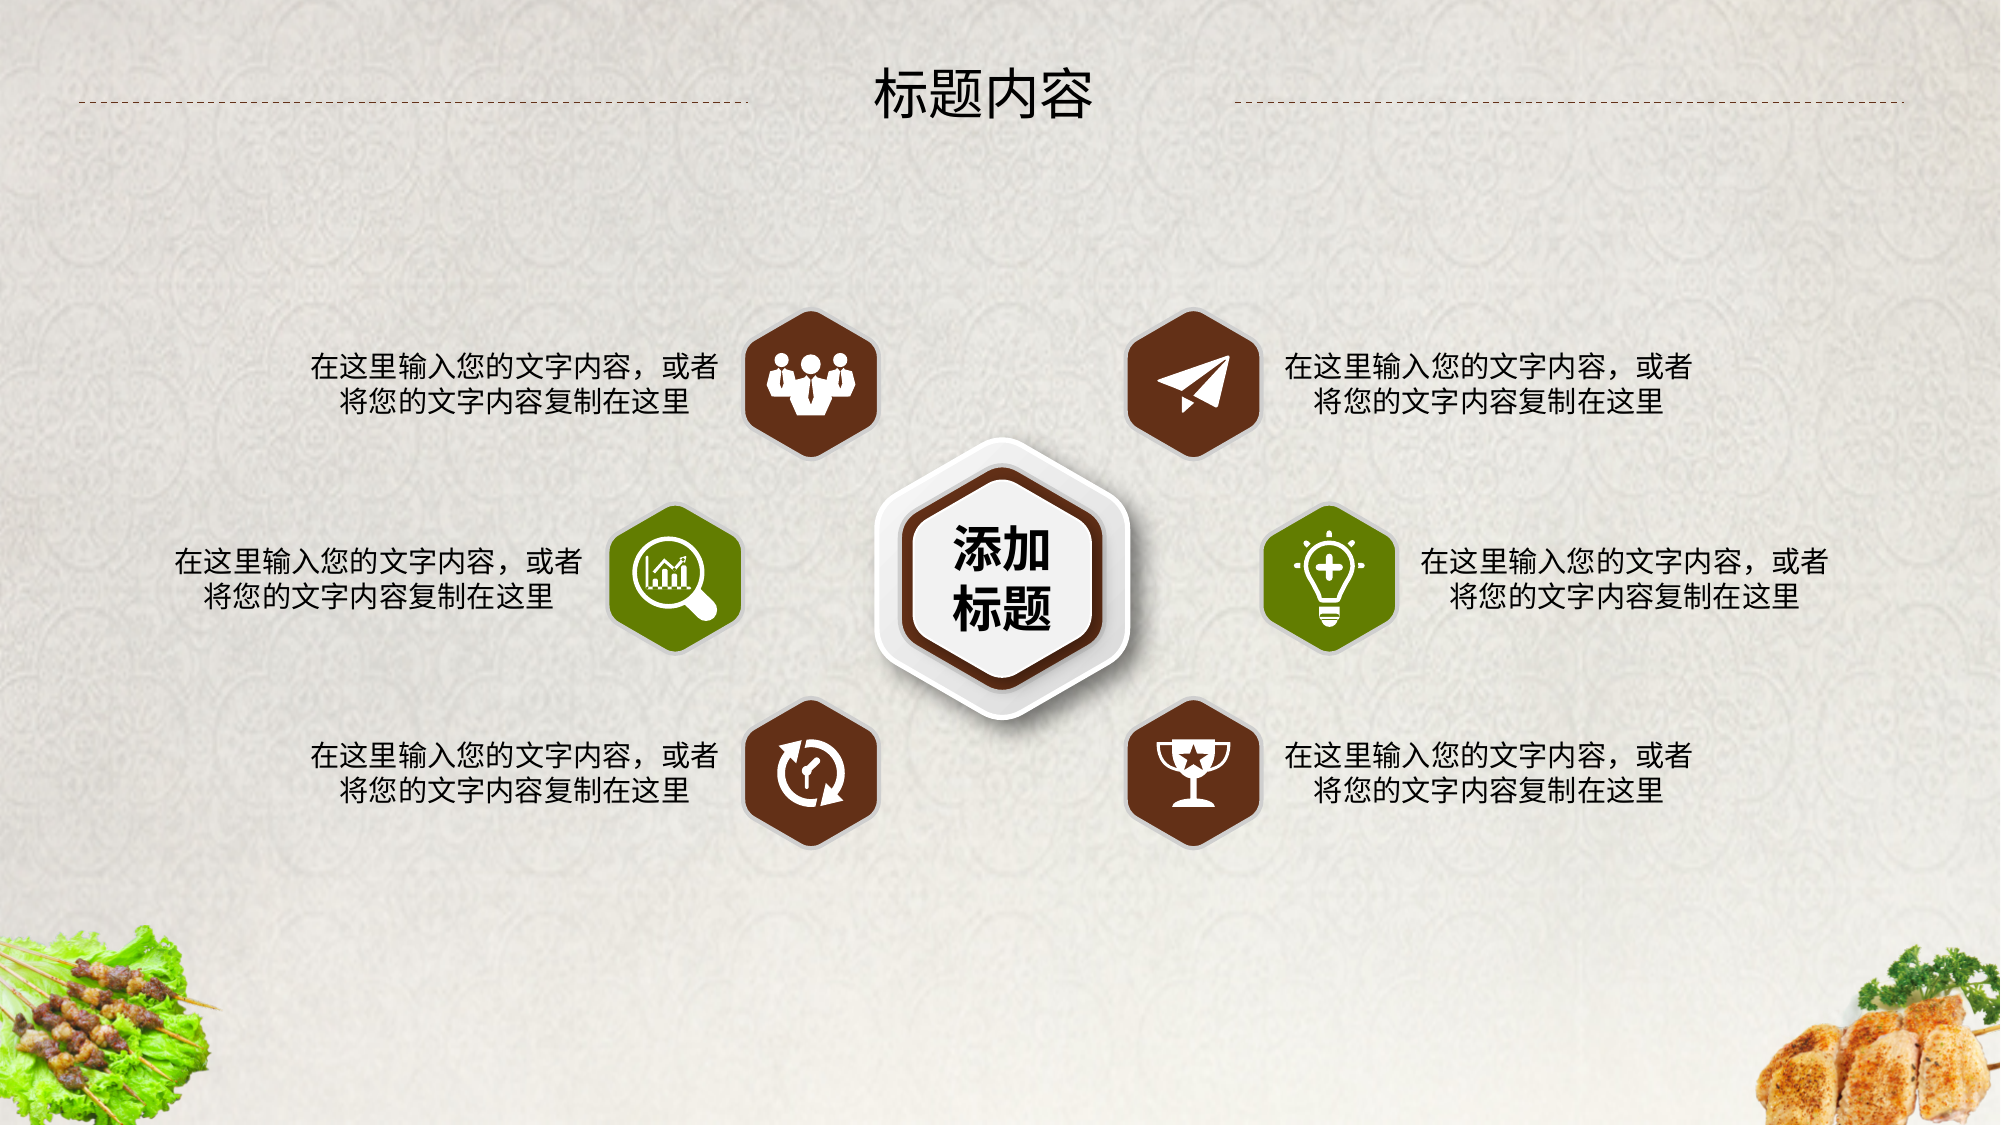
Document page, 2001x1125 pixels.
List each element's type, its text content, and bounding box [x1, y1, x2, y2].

text_box [1088, 528, 1092, 629]
text_box 标题内容 [811, 51, 1158, 133]
text_box [1180, 394, 1197, 414]
text_box [776, 738, 819, 808]
text_box [1155, 738, 1232, 808]
text_box [1357, 561, 1366, 570]
text_box [800, 756, 822, 790]
text_box 在这里输入您的文字内容，或者将您的文字内容复制在这里 [1397, 535, 1854, 621]
text_box [939, 646, 1065, 678]
text_box [898, 464, 1105, 650]
text_box 在这里输入您的文字内容，或者将您的文字内容复制在这里 [286, 341, 744, 426]
picture [0, 0, 2001, 1125]
text_box [608, 502, 745, 655]
text_box [744, 307, 880, 461]
text_box 在这里输入您的文字内容，或者将您的文字内容复制在这里 [1261, 341, 1718, 426]
text_box [1260, 502, 1397, 655]
text_box 在这里输入您的文字内容，或者将您的文字内容复制在这里 [1261, 730, 1718, 815]
text_box [1155, 354, 1231, 409]
text_box 添加 标题 [917, 510, 1088, 646]
text_box [744, 696, 880, 850]
text_box 在这里输入您的文字内容，或者将您的文字内容复制在这里 [151, 535, 608, 621]
text_box [1124, 696, 1261, 850]
text_box [803, 738, 846, 808]
text_box [941, 479, 1063, 510]
text_box [1318, 606, 1341, 628]
text_box [1124, 307, 1261, 461]
text_box 在这里输入您的文字内容，或者将您的文字内容复制在这里 [286, 730, 744, 815]
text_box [766, 352, 856, 416]
text_box [1292, 529, 1357, 604]
text_box [631, 535, 719, 623]
text_box [912, 528, 917, 630]
text_box [875, 438, 1129, 719]
